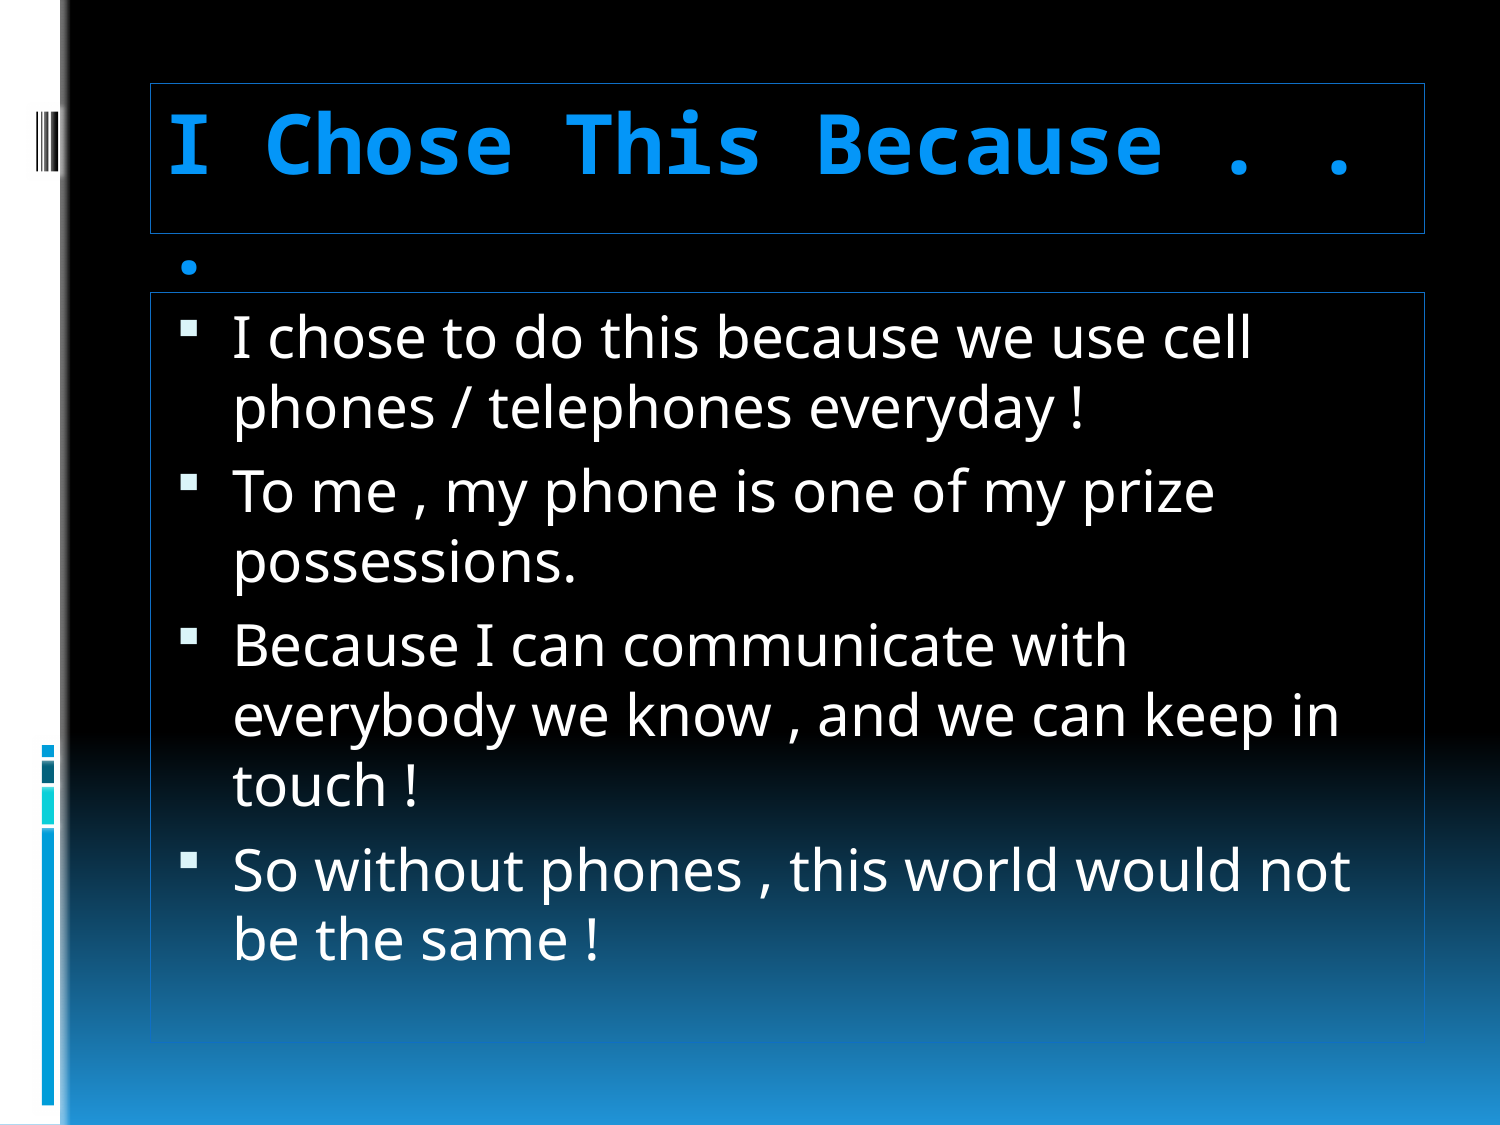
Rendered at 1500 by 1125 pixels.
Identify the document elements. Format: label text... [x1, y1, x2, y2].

title I Chose This Because . . . [150, 83, 1425, 234]
list I chose to do this because we use cell phones / telephones everyday ! To me , my phone is one of my prize possessions. Because I can communicate with everybody we know , and we can keep in touch ! So without phones , this world would not be the same ! [150, 292, 1425, 1043]
